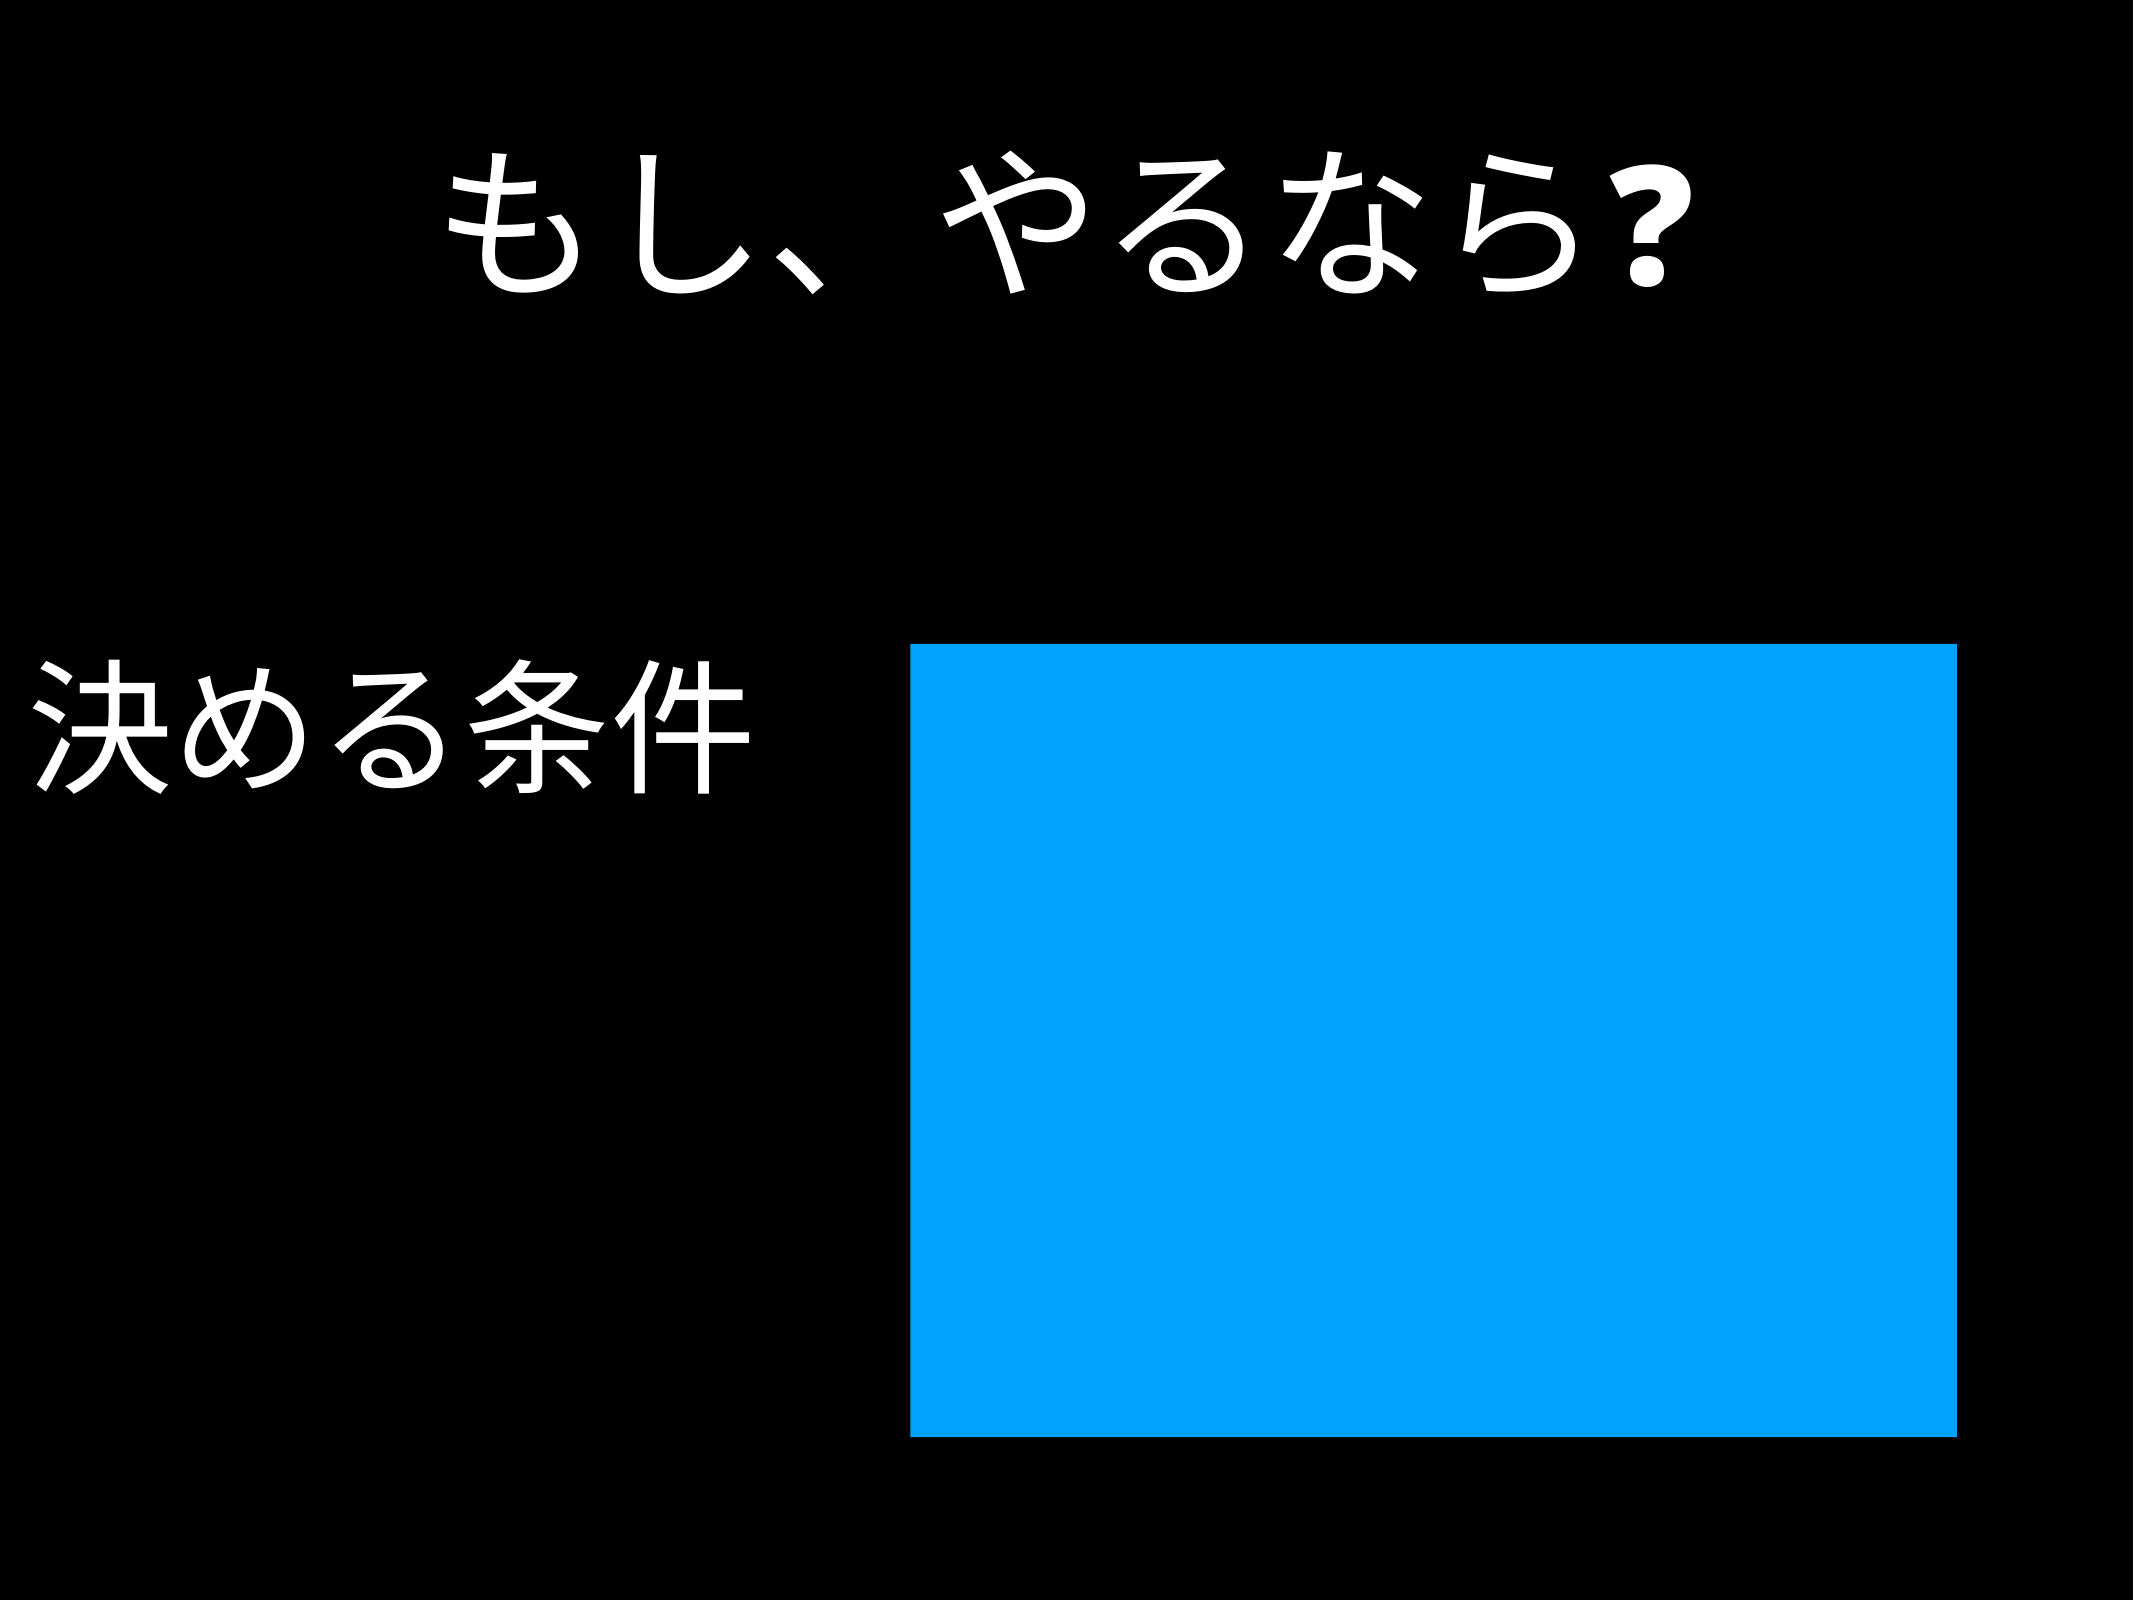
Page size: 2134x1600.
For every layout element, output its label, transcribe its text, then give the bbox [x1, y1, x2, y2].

title もし、やるなら❓ [155, 41, 1978, 397]
text_box [910, 643, 1957, 1438]
text_box 決める条件 [18, 628, 765, 820]
